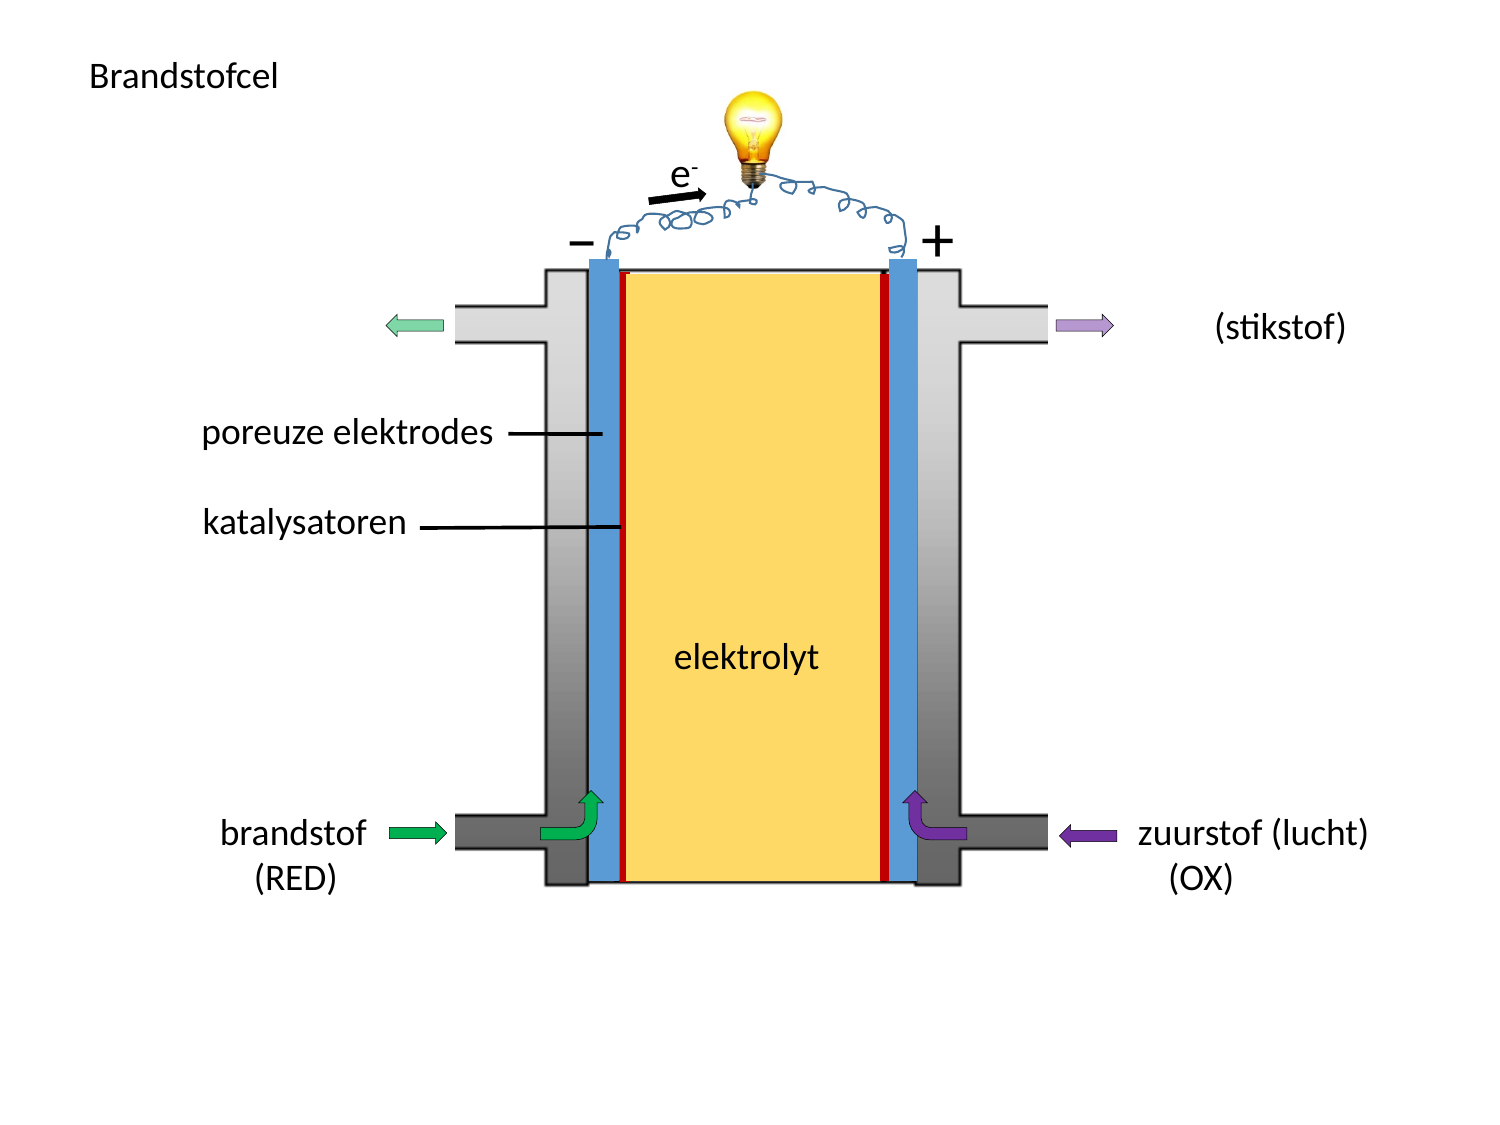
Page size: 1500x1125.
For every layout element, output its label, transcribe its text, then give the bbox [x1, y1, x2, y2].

text_box Brandstofcel [74, 43, 295, 103]
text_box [77, 89, 1474, 912]
